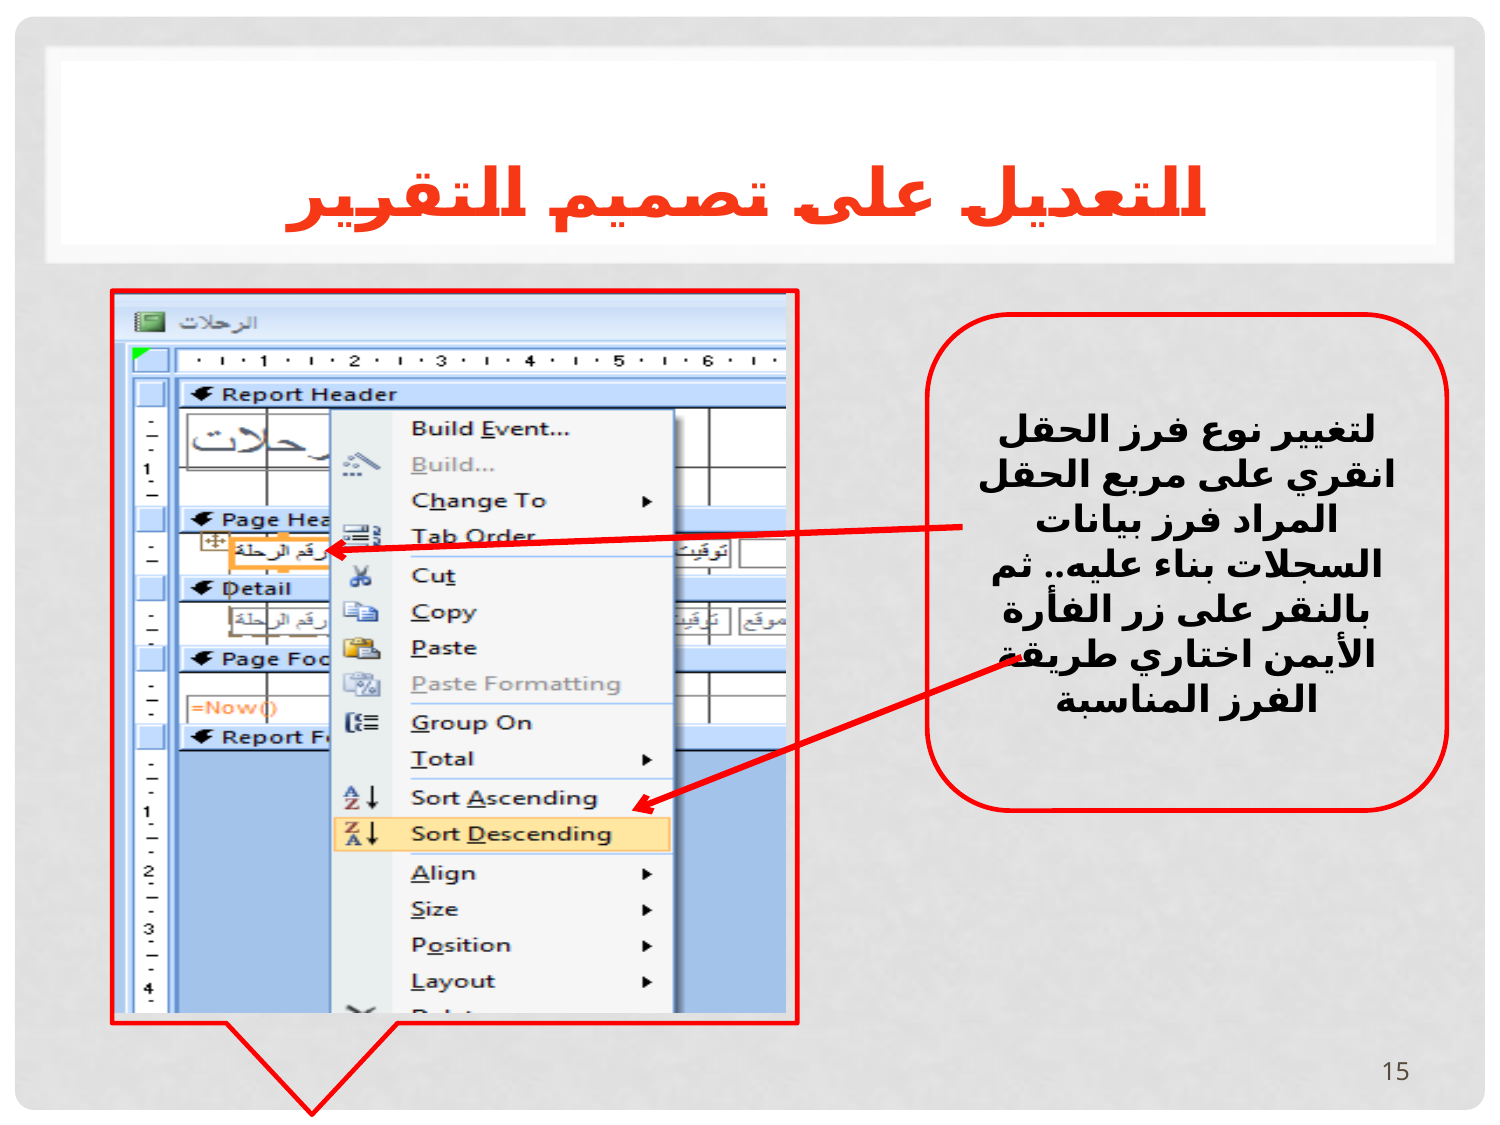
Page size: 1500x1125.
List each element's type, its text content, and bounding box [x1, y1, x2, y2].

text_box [324, 526, 963, 551]
picture [111, 290, 786, 1013]
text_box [631, 656, 1022, 811]
text_box لتغيير نوع فرز الحقل انقري على مربع الحقل المراد فرز بيانات السجلات بناء عليه.. ثم بالنقر على زر الفأرة الأيمن اختاري طريقة الفرز المناسبة [925, 312, 1450, 813]
slide_number 15 [1074, 1042, 1425, 1103]
title التعديل على تصميم التقرير [69, 66, 1425, 238]
text_box [110, 288, 800, 1117]
